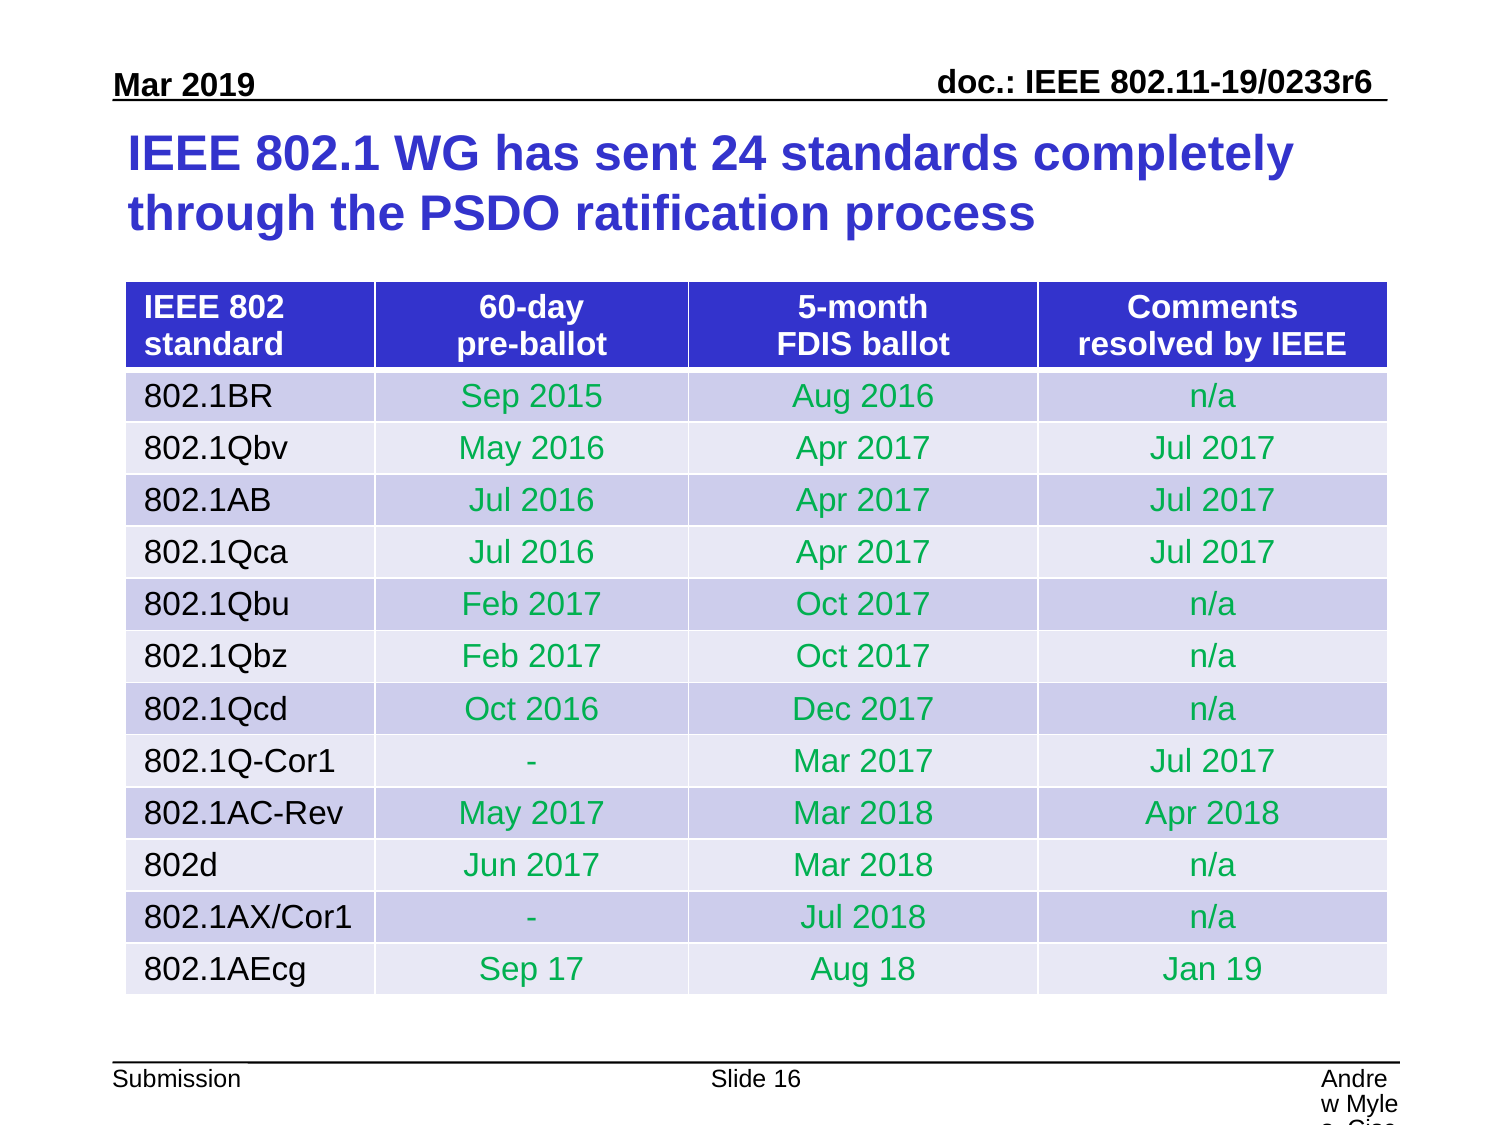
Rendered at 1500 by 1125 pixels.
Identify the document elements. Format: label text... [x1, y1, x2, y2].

table_cell n/a [1039, 683, 1387, 734]
table_cell 802.1AB [126, 475, 374, 525]
table_cell Aug 18 [689, 944, 1037, 994]
table_cell 802.1AX/Cor1 [126, 892, 374, 942]
slide_number Slide 16 [709, 1061, 803, 1093]
table_cell 802.1BR [126, 373, 374, 421]
table_cell n/a [1039, 579, 1387, 630]
table_cell Mar 2017 [689, 735, 1037, 786]
table_cell Apr 2017 [689, 423, 1037, 473]
table_cell Jul 2017 [1039, 735, 1387, 786]
table_cell 802.1Qca [126, 527, 374, 577]
footer Andrew Myles, Cisco [1320, 1061, 1402, 1093]
table_cell n/a [1039, 892, 1387, 942]
table_cell 802.1Qbv [126, 423, 374, 473]
table_header 60-day pre-ballot [376, 282, 688, 367]
table_cell Jul 2017 [1039, 527, 1387, 577]
table_cell n/a [1039, 631, 1387, 682]
table_cell Oct 2016 [376, 683, 688, 734]
table_cell Dec 2017 [689, 683, 1037, 734]
table_cell May 2016 [376, 423, 688, 473]
table_cell Jan 19 [1039, 944, 1387, 994]
table_cell Jul 2016 [376, 527, 688, 577]
table_cell n/a [1039, 840, 1387, 890]
table_cell May 2017 [376, 788, 688, 838]
table_cell 802.1AC-Rev [126, 788, 374, 838]
table_cell - [376, 735, 688, 786]
table_cell 802d [126, 840, 374, 890]
table_cell Mar 2018 [689, 840, 1037, 890]
table_cell 802.1AEcg [126, 944, 374, 994]
table_cell 802.1Qbu [126, 579, 374, 630]
table_header Comments resolved by IEEE [1039, 282, 1387, 367]
table_cell Aug 2016 [689, 373, 1037, 421]
table_cell Feb 2017 [376, 579, 688, 630]
table_cell Sep 17 [376, 944, 688, 994]
table_cell Feb 2017 [376, 631, 688, 682]
table_cell Jul 2016 [376, 475, 688, 525]
table_header IEEE 802 standard [126, 282, 374, 367]
table_header 5-month FDIS ballot [689, 282, 1037, 367]
table_cell 802.1Qcd [126, 683, 374, 734]
table_cell Apr 2018 [1039, 788, 1387, 838]
table_cell Jul 2018 [689, 892, 1037, 942]
table_cell Sep 2015 [376, 373, 688, 421]
table_cell Oct 2017 [689, 579, 1037, 630]
title IEEE 802.1 WG has sent 24 standards completely through the PSDO ratification process [112, 112, 1388, 288]
table_cell Jun 2017 [376, 840, 688, 890]
table_cell Jul 2017 [1039, 423, 1387, 473]
table_cell 802.1Q-Cor1 [126, 735, 374, 786]
table_cell Apr 2017 [689, 527, 1037, 577]
table_cell Oct 2017 [689, 631, 1037, 682]
table_cell Apr 2017 [689, 475, 1037, 525]
table_cell Jul 2017 [1039, 475, 1387, 525]
table_cell 802.1Qbz [126, 631, 374, 682]
table_cell - [376, 892, 688, 942]
table_cell Mar 2018 [689, 788, 1037, 838]
table_cell n/a [1039, 373, 1387, 421]
